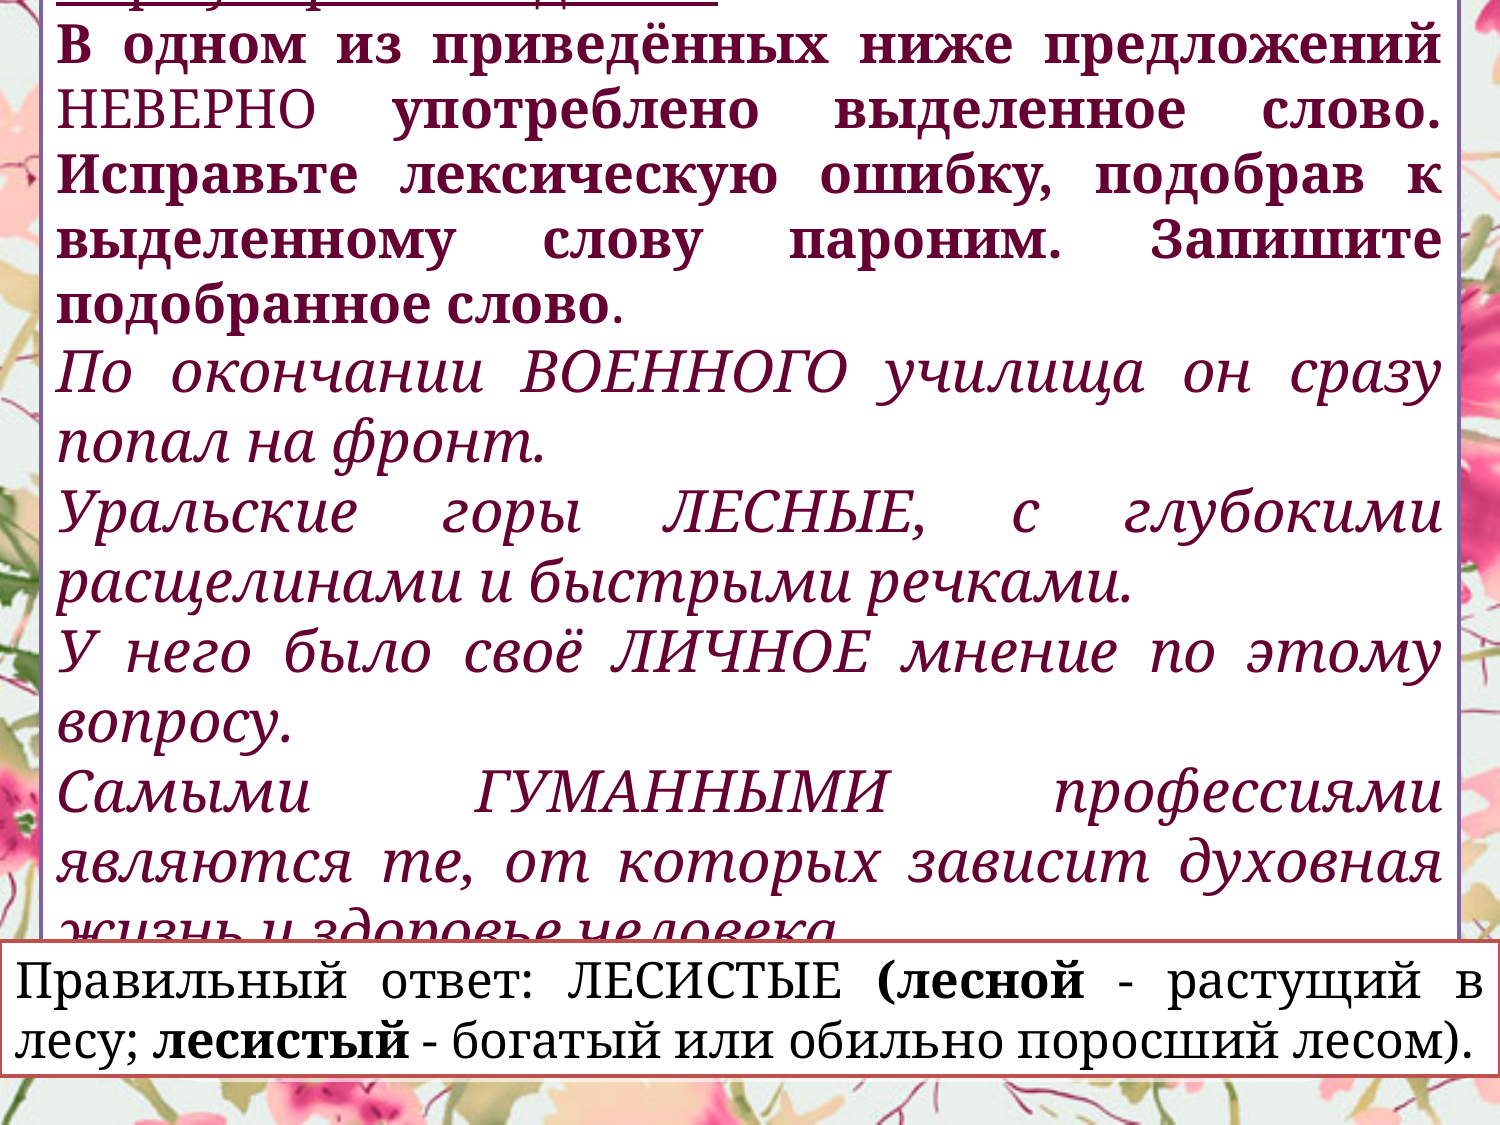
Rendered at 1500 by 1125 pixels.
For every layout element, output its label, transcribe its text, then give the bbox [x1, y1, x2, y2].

picture [0, 0, 39, 939]
text_box Формулировка задания: В одном из приведённых ниже предложений НЕВЕРНО употреблено выделенное слово. Исправьте лексическую ошибку, подобрав к выделенному слову пароним. Запишите подобранное слово. По окончании ВОЕННОГО училища он сразу попал на фронт. Уральские горы ЛЕСНЫЕ, с глубокими расщелинами и быстрыми речками. У него было своё ЛИЧНОЕ мнение по этому вопросу. Самыми ГУМАННЫМИ профессиями являются те, от которых зависит духовная жизнь и здоровье человека. Бабушка растапливала ГЛИНЯНЫЙ очаг. [39, 0, 1461, 939]
picture [0, 1078, 1500, 1125]
picture [1461, 0, 1500, 939]
text_box Правильный ответ: ЛЕСИСТЫЕ (лесной - растущий в лесу; лесистый - богатый или обильно поросший лесом). [0, 939, 1500, 1078]
